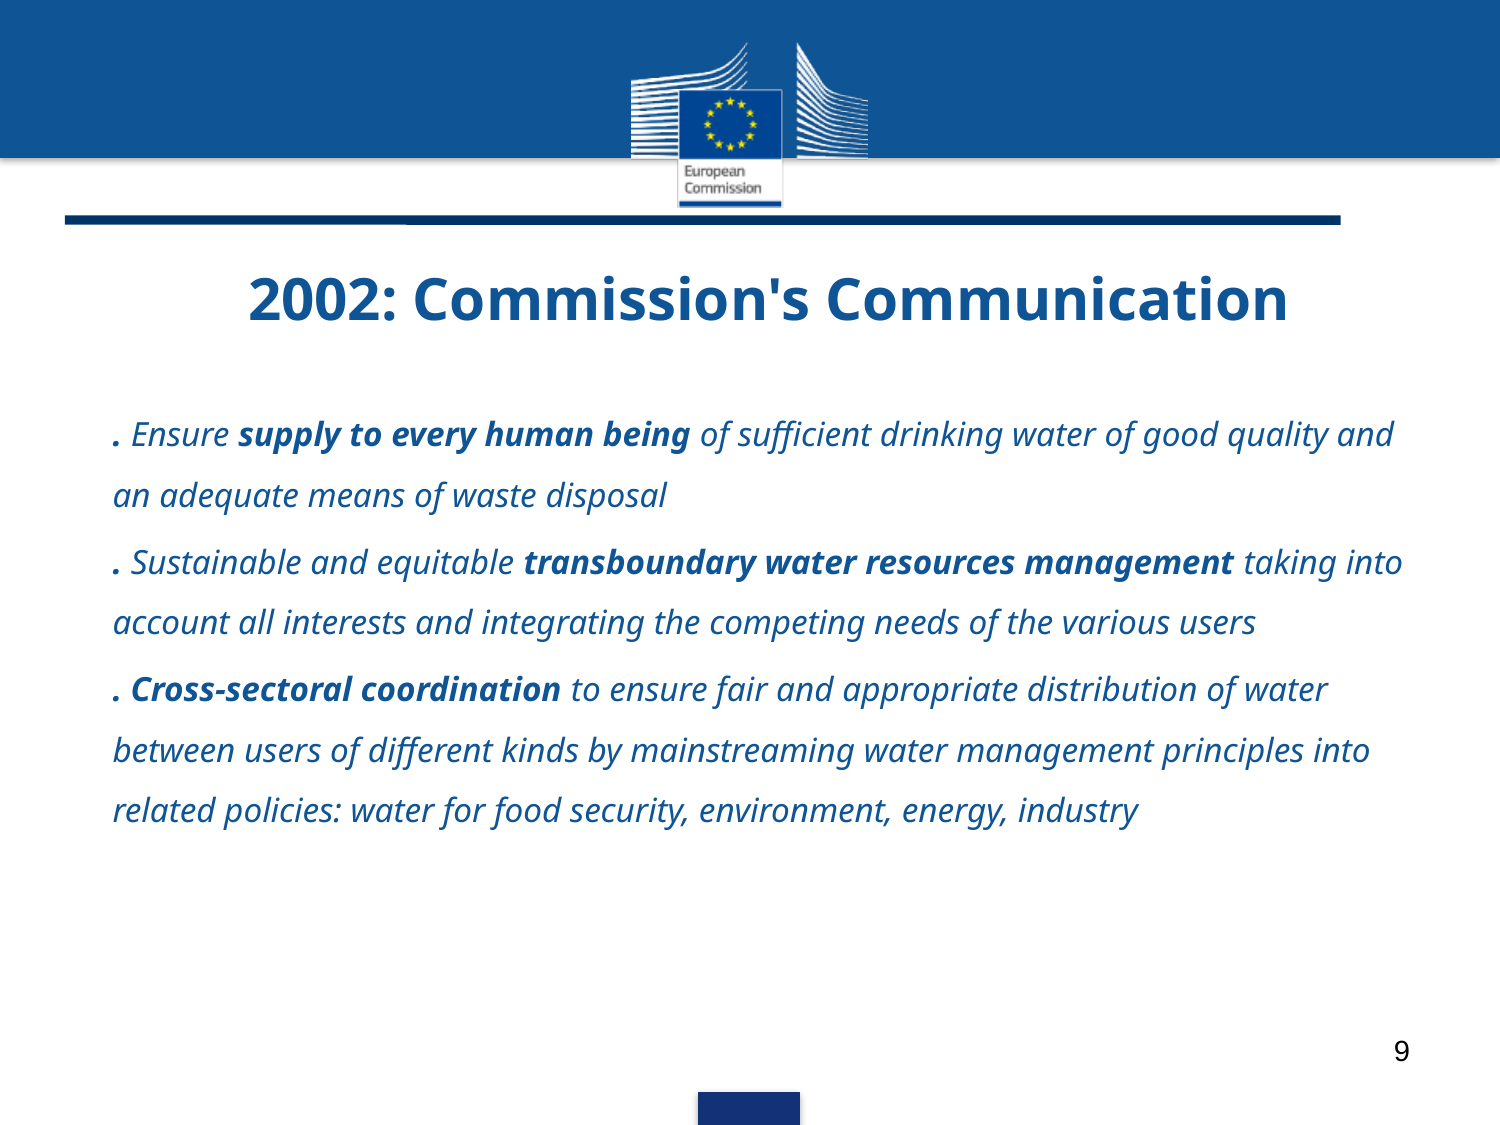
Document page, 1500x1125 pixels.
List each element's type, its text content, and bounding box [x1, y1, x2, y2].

title 2002: Commission's Communication [64, 219, 1415, 374]
slide_number 9 [1074, 1024, 1425, 1103]
picture [631, 42, 868, 208]
list . Ensure supply to every human being of sufficient drinking water of good quality and an adequate means of waste disposal . Sustainable and equitable transboundary water resources management taking into account all interests and integrating the competing needs of the various users . Cross-sectoral coordination to ensure fair and appropriate distribution of water between users of different kinds by mainstreaming water management principles into related policies: water for food security, environment, energy, industry [41, 385, 1447, 988]
